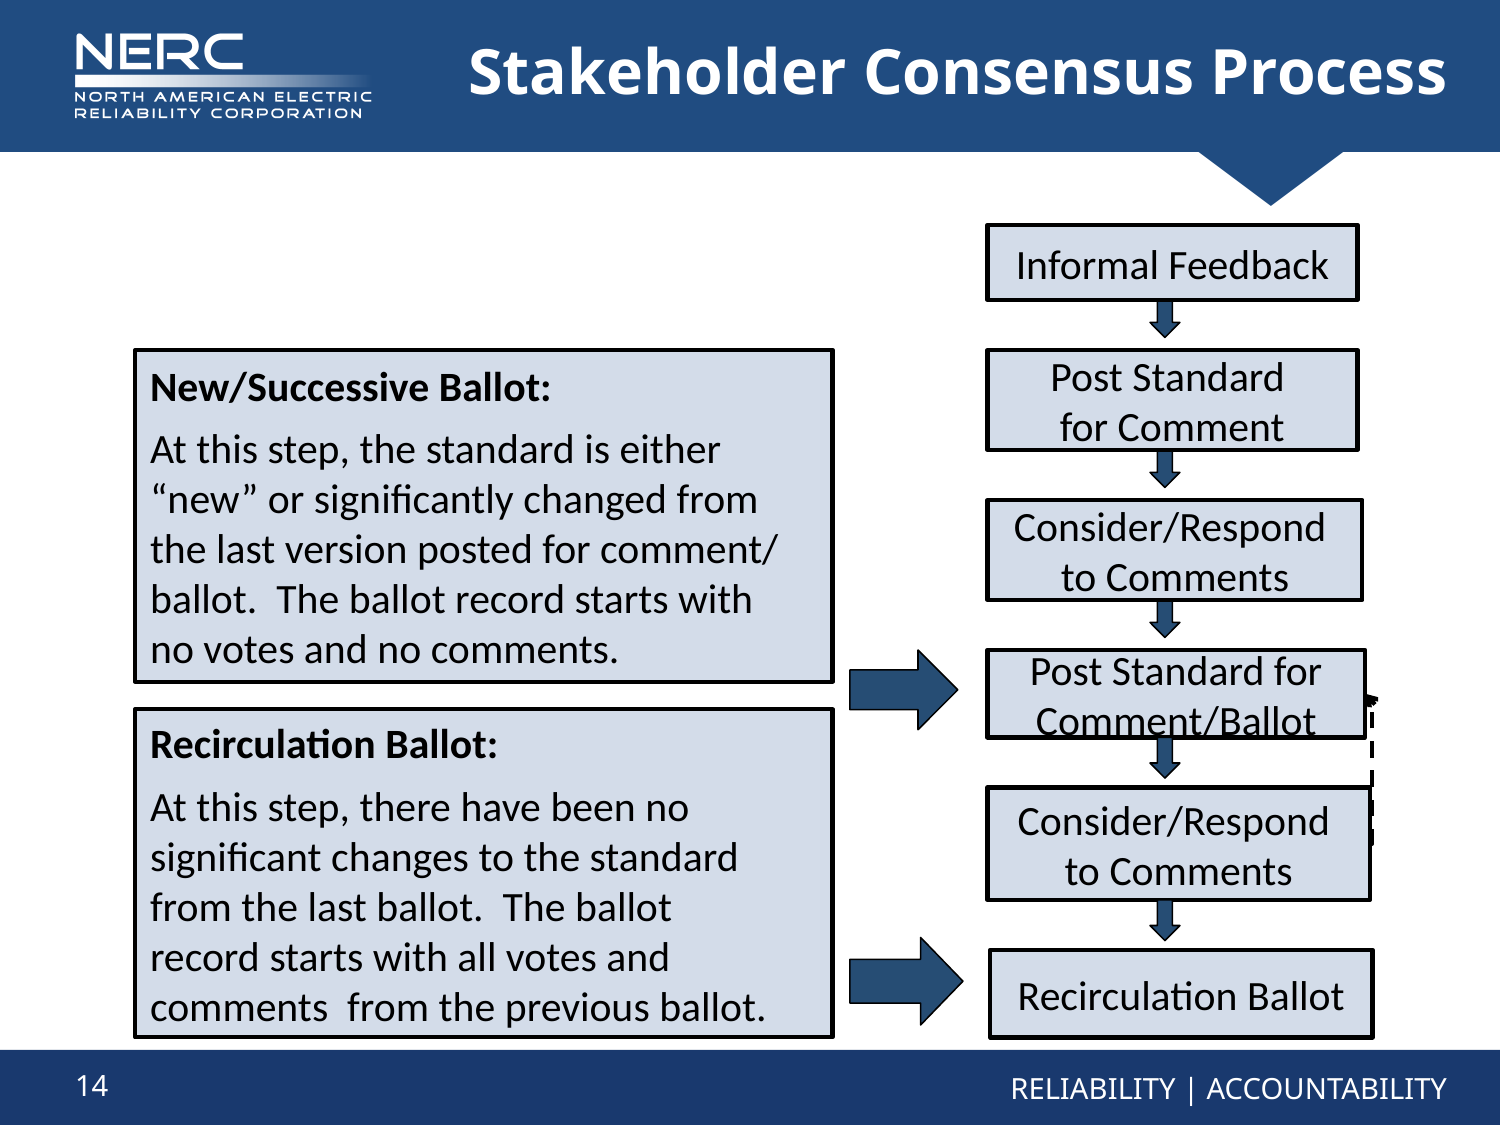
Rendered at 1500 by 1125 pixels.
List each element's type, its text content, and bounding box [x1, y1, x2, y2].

text_box [1149, 602, 1180, 638]
text_box Informal Feedback [985, 223, 1360, 302]
text_box [849, 650, 958, 730]
text_box Post Standard for Comment/Ballot [985, 648, 1367, 740]
text_box Recirculation Ballot [988, 948, 1375, 1040]
text_box Post Standard for Comment [985, 348, 1360, 452]
text_box [1149, 737, 1180, 779]
text_box New/Successive Ballot: At this step, the standard is either “new” or significantly changed from the last version posted for comment/ ballot. The ballot record starts with no votes and no comments. [133, 348, 835, 684]
text_box Recirculation Ballot: At this step, there have been no significant changes to the standard from the last ballot. The ballot record starts with all votes and comments from the previous ballot. [133, 707, 835, 1039]
text_box [1149, 452, 1180, 488]
picture [0, 0, 1500, 206]
text_box [1149, 899, 1180, 941]
text_box Consider/Respond to Comments [985, 785, 1372, 902]
text_box [849, 937, 963, 1025]
text_box Consider/Respond to Comments [985, 498, 1364, 602]
text_box [1149, 302, 1180, 338]
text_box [1364, 693, 1371, 844]
title Stakeholder Consensus Process [362, 24, 1463, 133]
